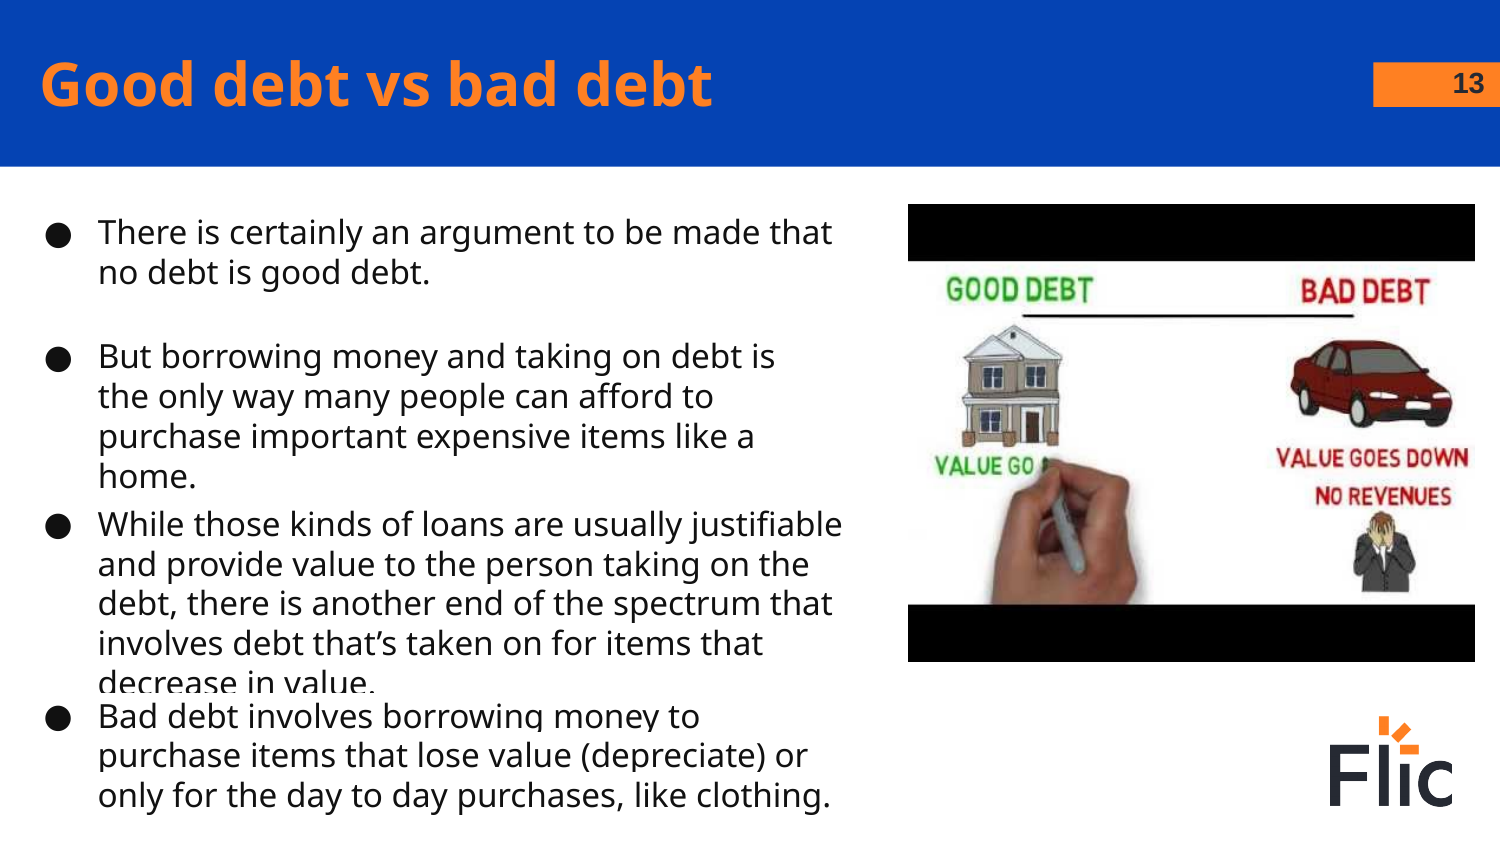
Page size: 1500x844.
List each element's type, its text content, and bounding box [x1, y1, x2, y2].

text_box But borrowing money and taking on debt is the only way many people can afford to purchase important expensive items like a home. [7, 320, 849, 487]
picture [907, 204, 1475, 662]
picture [1330, 716, 1452, 807]
text_box There is certainly an argument to be made that no debt is good debt. [7, 196, 849, 320]
text_box While those kinds of loans are usually justifiable and provide value to the person taking on the debt, there is another end of the spectrum that involves debt that’s taken on for items that decrease in value. [7, 487, 867, 679]
title Good debt vs bad debt [24, 39, 1294, 125]
slide_number ‹#› [1410, 49, 1500, 115]
text_box Bad debt involves borrowing money to purchase items that lose value (depreciate) or only for the day to day purchases, like clothing. [7, 679, 867, 830]
